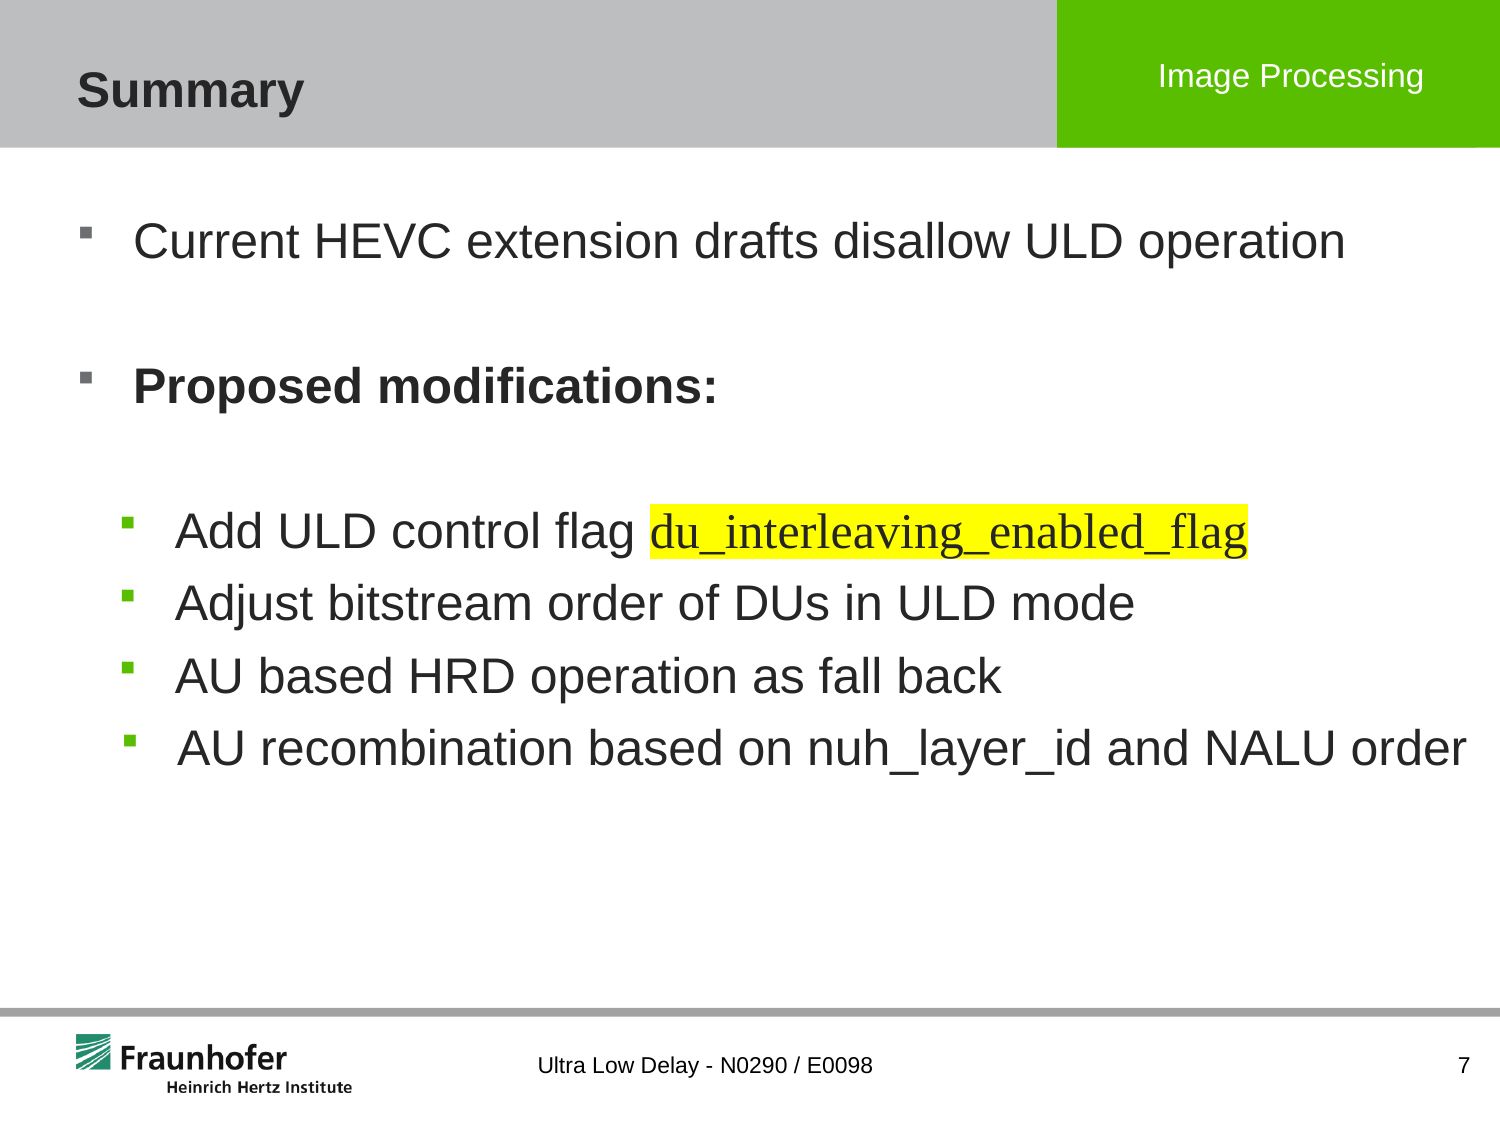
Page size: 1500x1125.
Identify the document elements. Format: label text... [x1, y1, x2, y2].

list Current HEVC extension drafts disallow ULD operation Proposed modifications: Add ULD control flag du_interleaving_enabled_flag Adjust bitstream order of DUs in ULD mode AU based HRD operation as fall back AU recombination based on nuh_layer_id and NALU order [76, 207, 1471, 1071]
footer Ultra Low Delay - N0290 / E0098 [442, 1034, 1008, 1094]
picture [76, 1071, 352, 1093]
title Summary [76, 58, 1022, 118]
slide_number 7 [1394, 1034, 1471, 1094]
